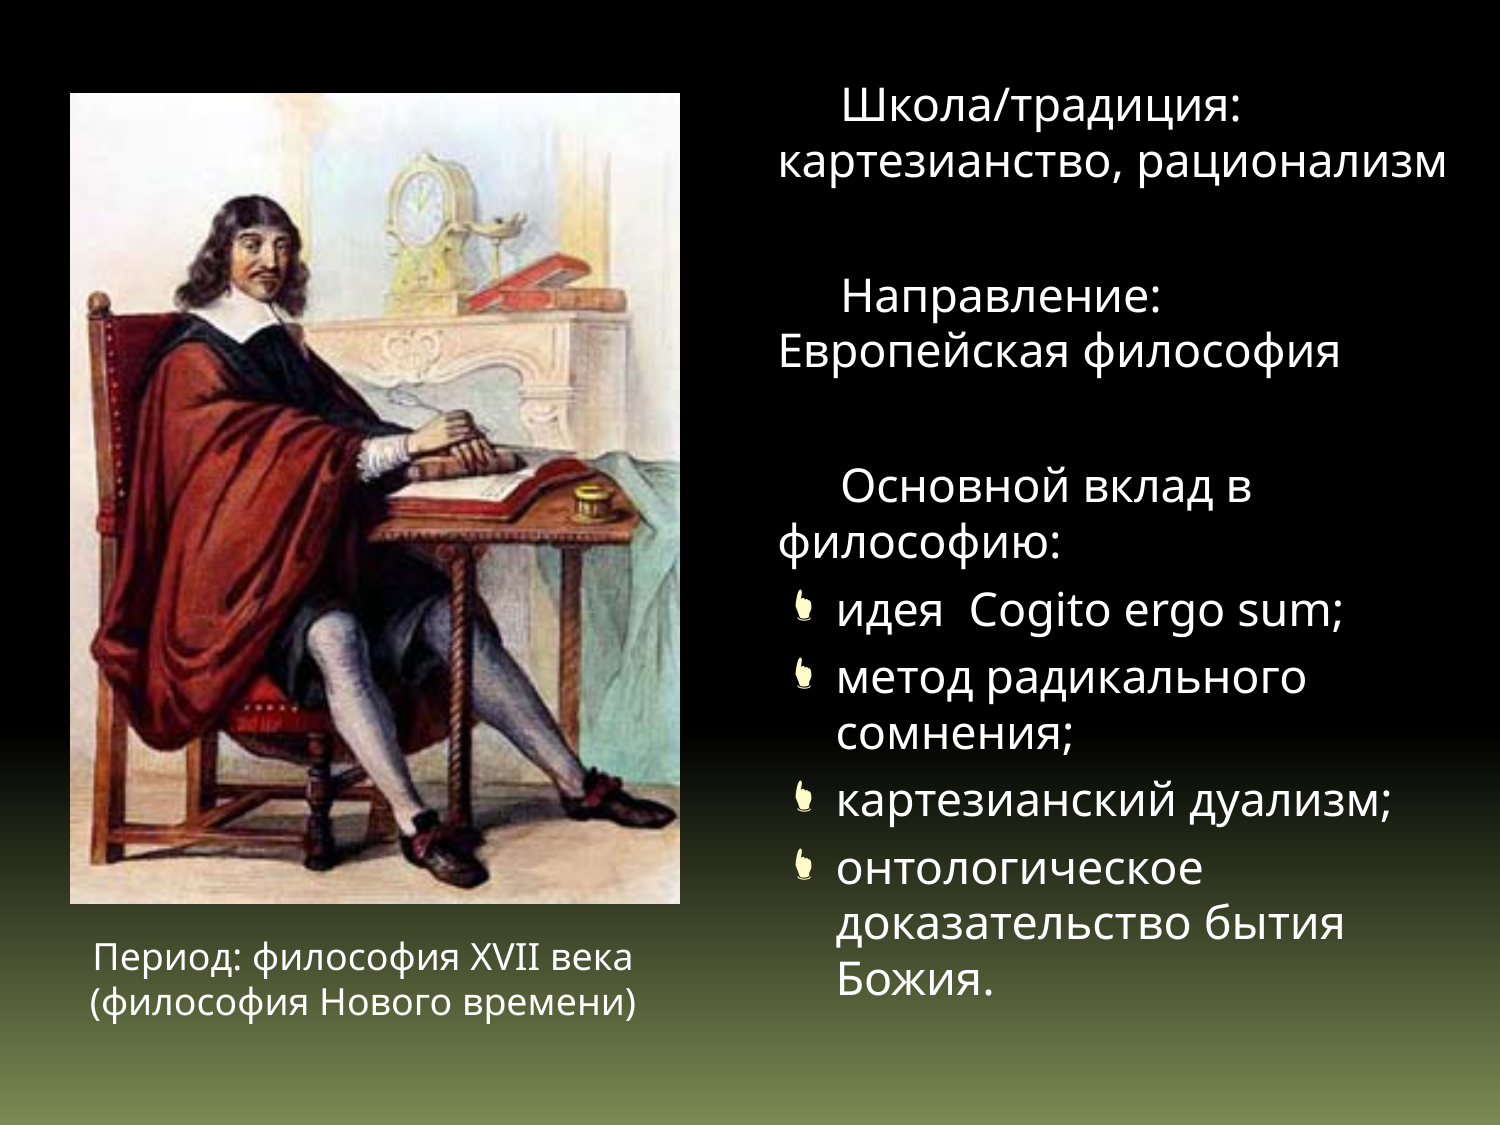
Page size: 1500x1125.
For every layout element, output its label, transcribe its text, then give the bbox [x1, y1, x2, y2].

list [69, 93, 681, 905]
list Школа/традиция: картезианство, рационализм Направление: Европейская философия Основной вклад в философию: идея Cogito ergo sum; метод радикального сомнения; картезианский дуализм; онтологическое доказательство бытия Божия. [762, 0, 1465, 1079]
text_box Период: философия XVII века (философия Нового времени) [70, 925, 657, 1076]
